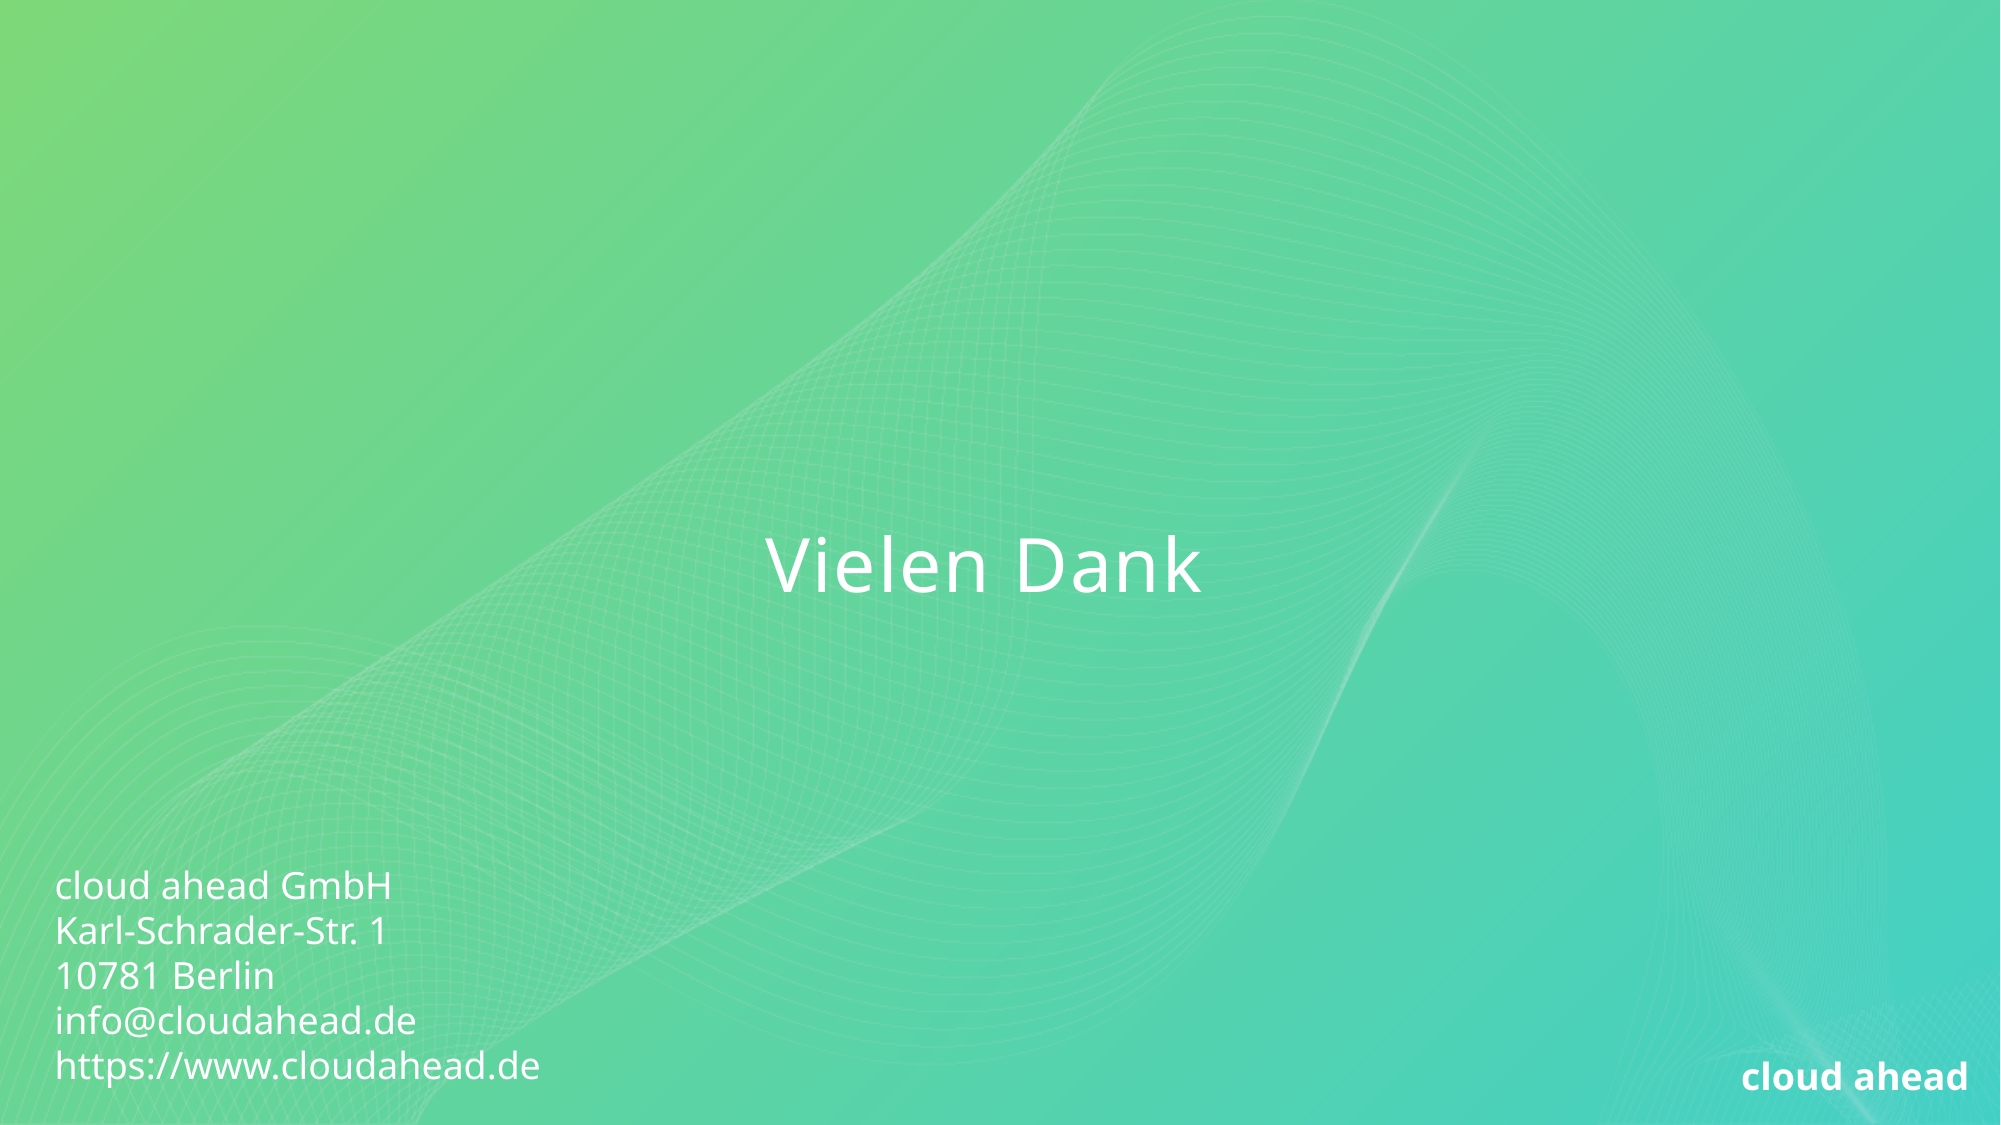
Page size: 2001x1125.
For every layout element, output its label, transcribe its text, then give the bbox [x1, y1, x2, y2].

title Vielen Dank [750, 509, 1250, 616]
text_box cloud ahead GmbH Karl-Schrader-Str. 1 10781 Berlin info@cloudahead.de https://www.cloudahead.de [39, 854, 647, 1095]
